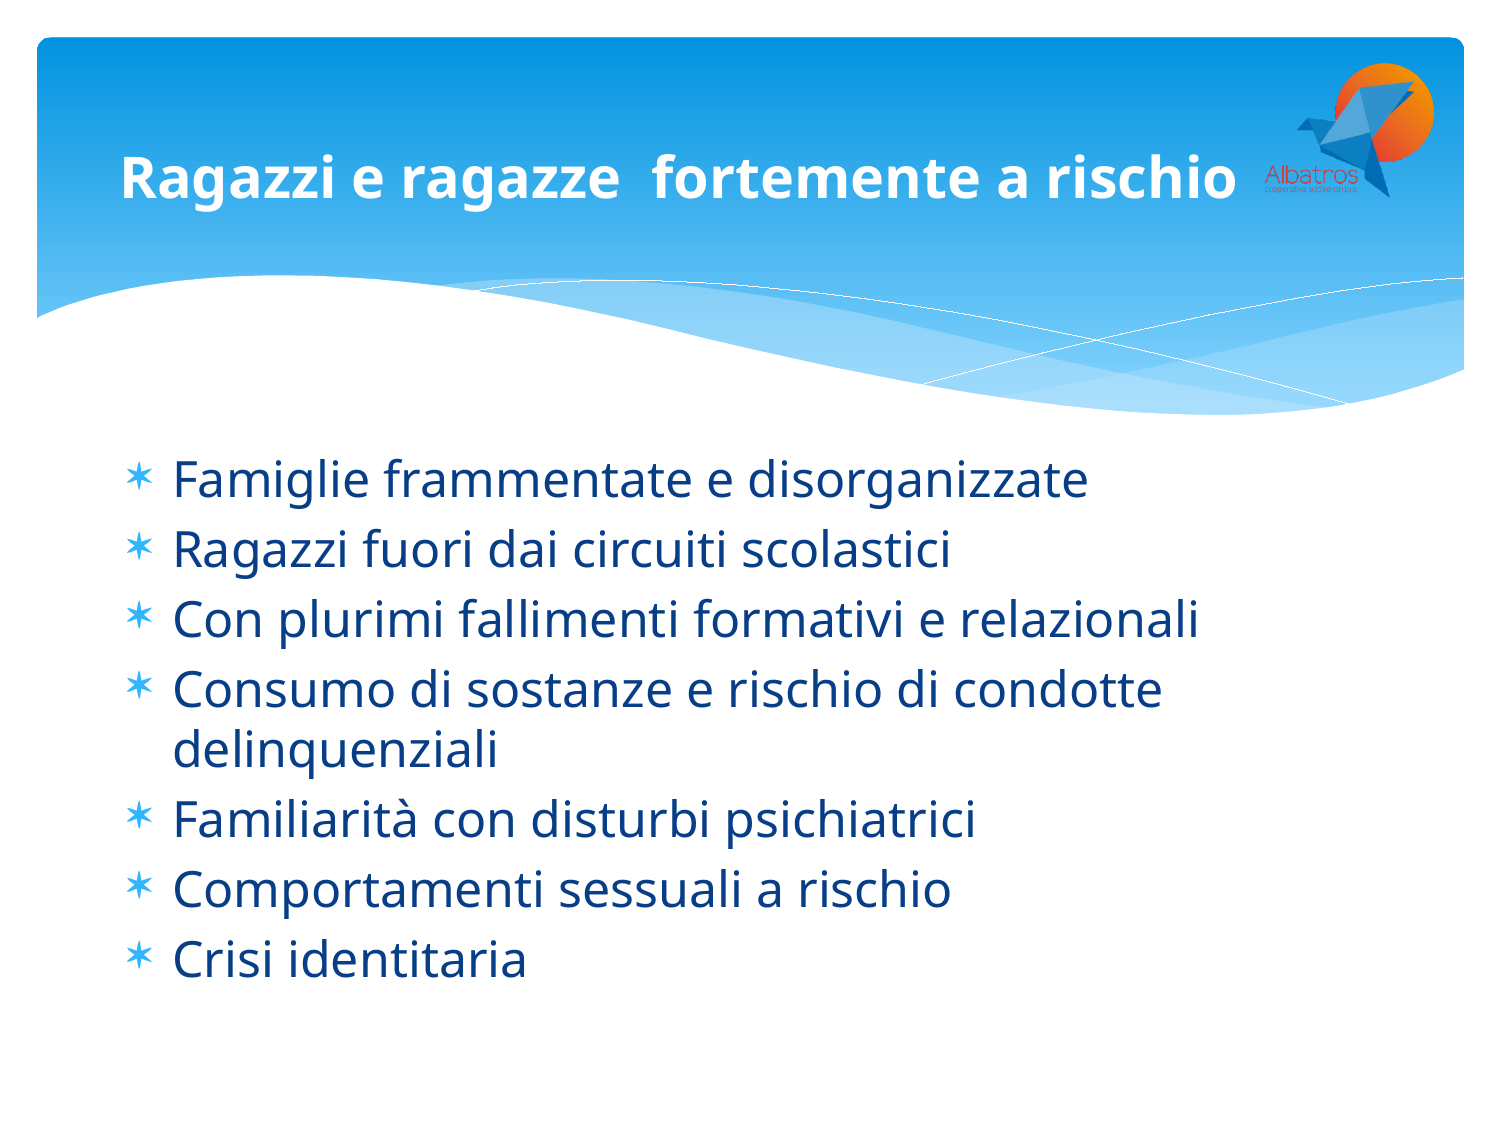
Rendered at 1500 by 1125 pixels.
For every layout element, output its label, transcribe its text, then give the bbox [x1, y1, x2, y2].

picture [1257, 64, 1440, 203]
list Famiglie frammentate e disorganizzate Ragazzi fuori dai circuiti scolastici Con plurimi fallimenti formativi e relazionali Consumo di sostanze e rischio di condotte delinquenziali Familiarità con disturbi psichiatrici Comportamenti sessuali a rischio Crisi identitaria [112, 369, 1463, 1028]
title Ragazzi e ragazze fortemente a rischio [100, 101, 1258, 250]
